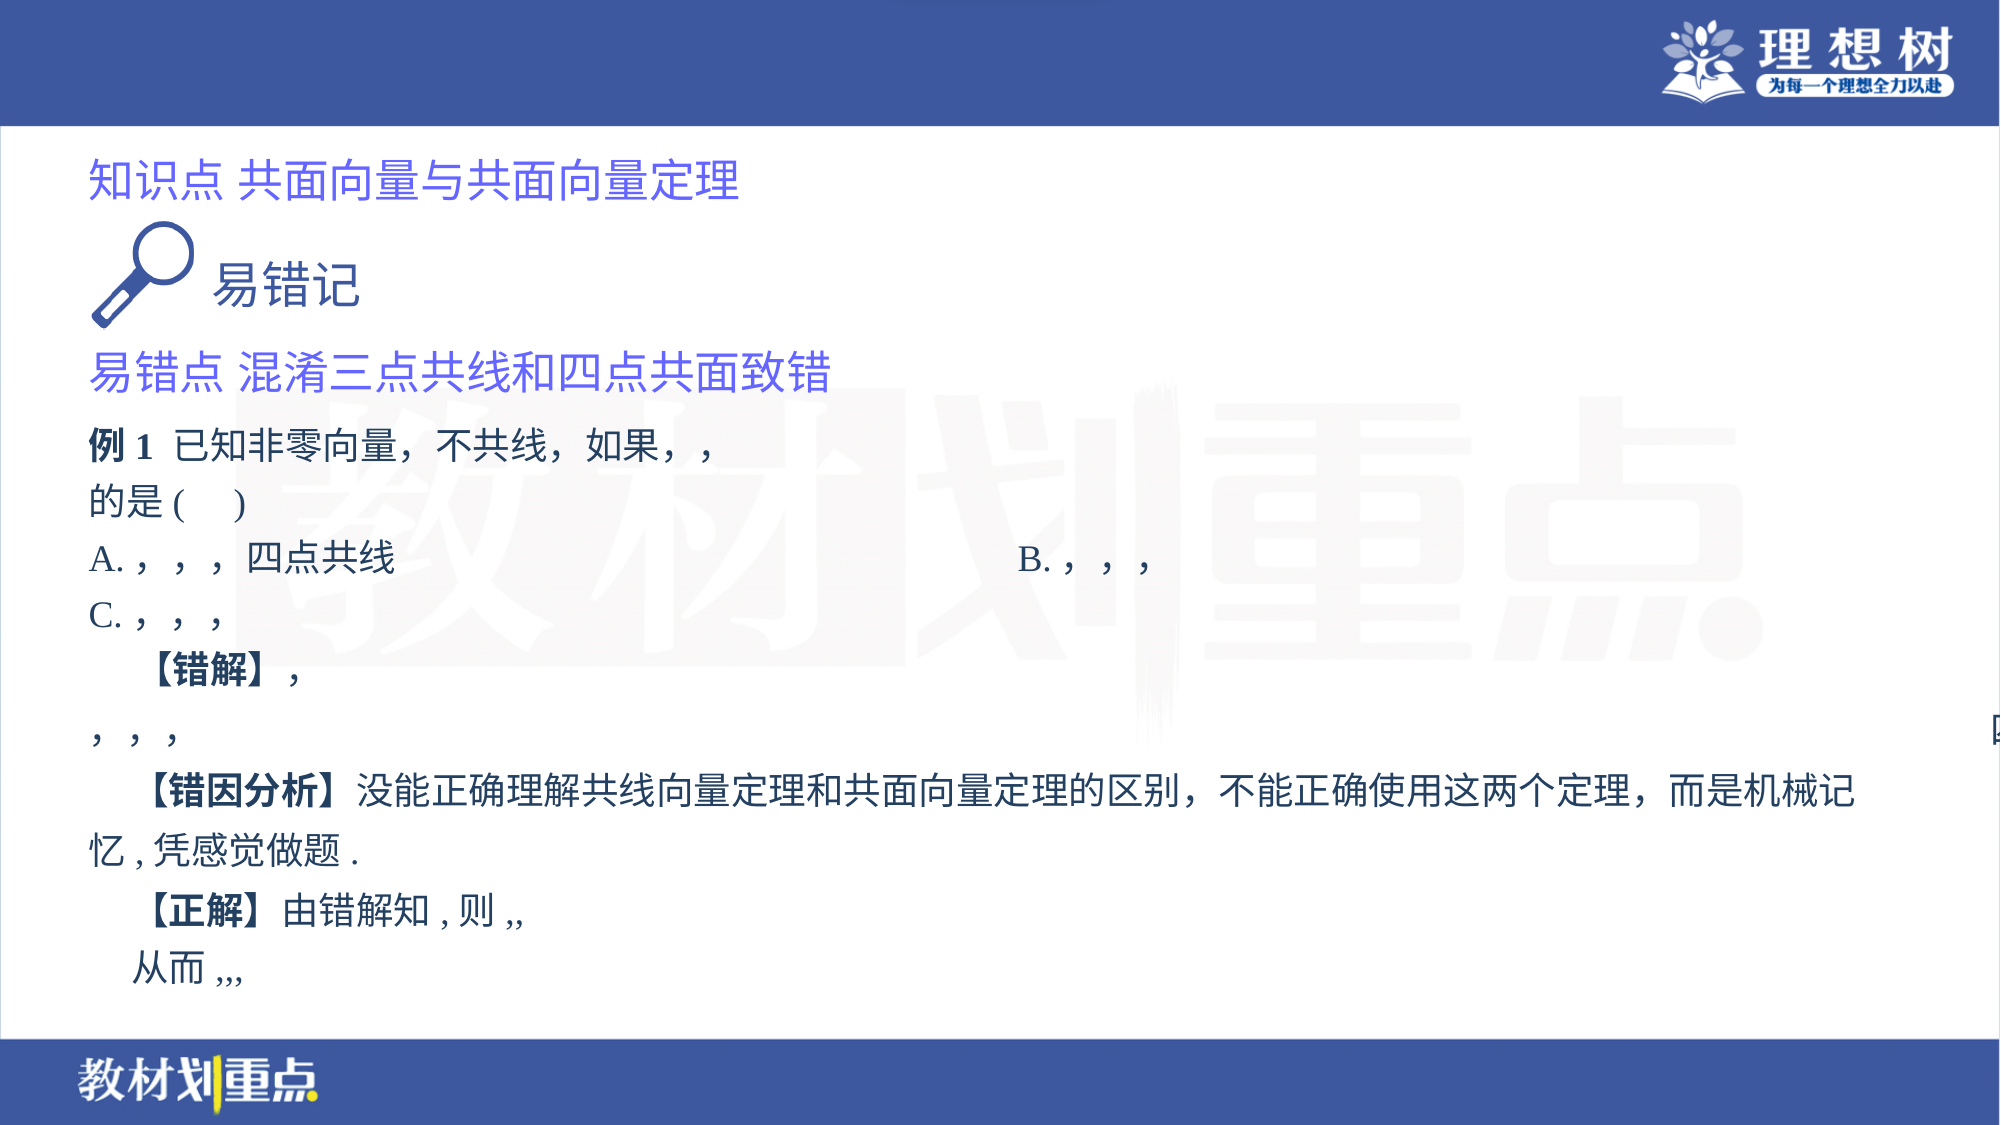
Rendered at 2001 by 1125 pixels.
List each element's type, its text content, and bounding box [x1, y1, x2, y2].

text_box 易错记 [211, 240, 507, 327]
picture [1996, 717, 2000, 739]
picture [0, 0, 2000, 1125]
text_box 易错点 混淆三点共线和四点共面致错 [88, 327, 1911, 393]
text_box 知识点 共面向量与共面向量定理 [88, 135, 1911, 202]
